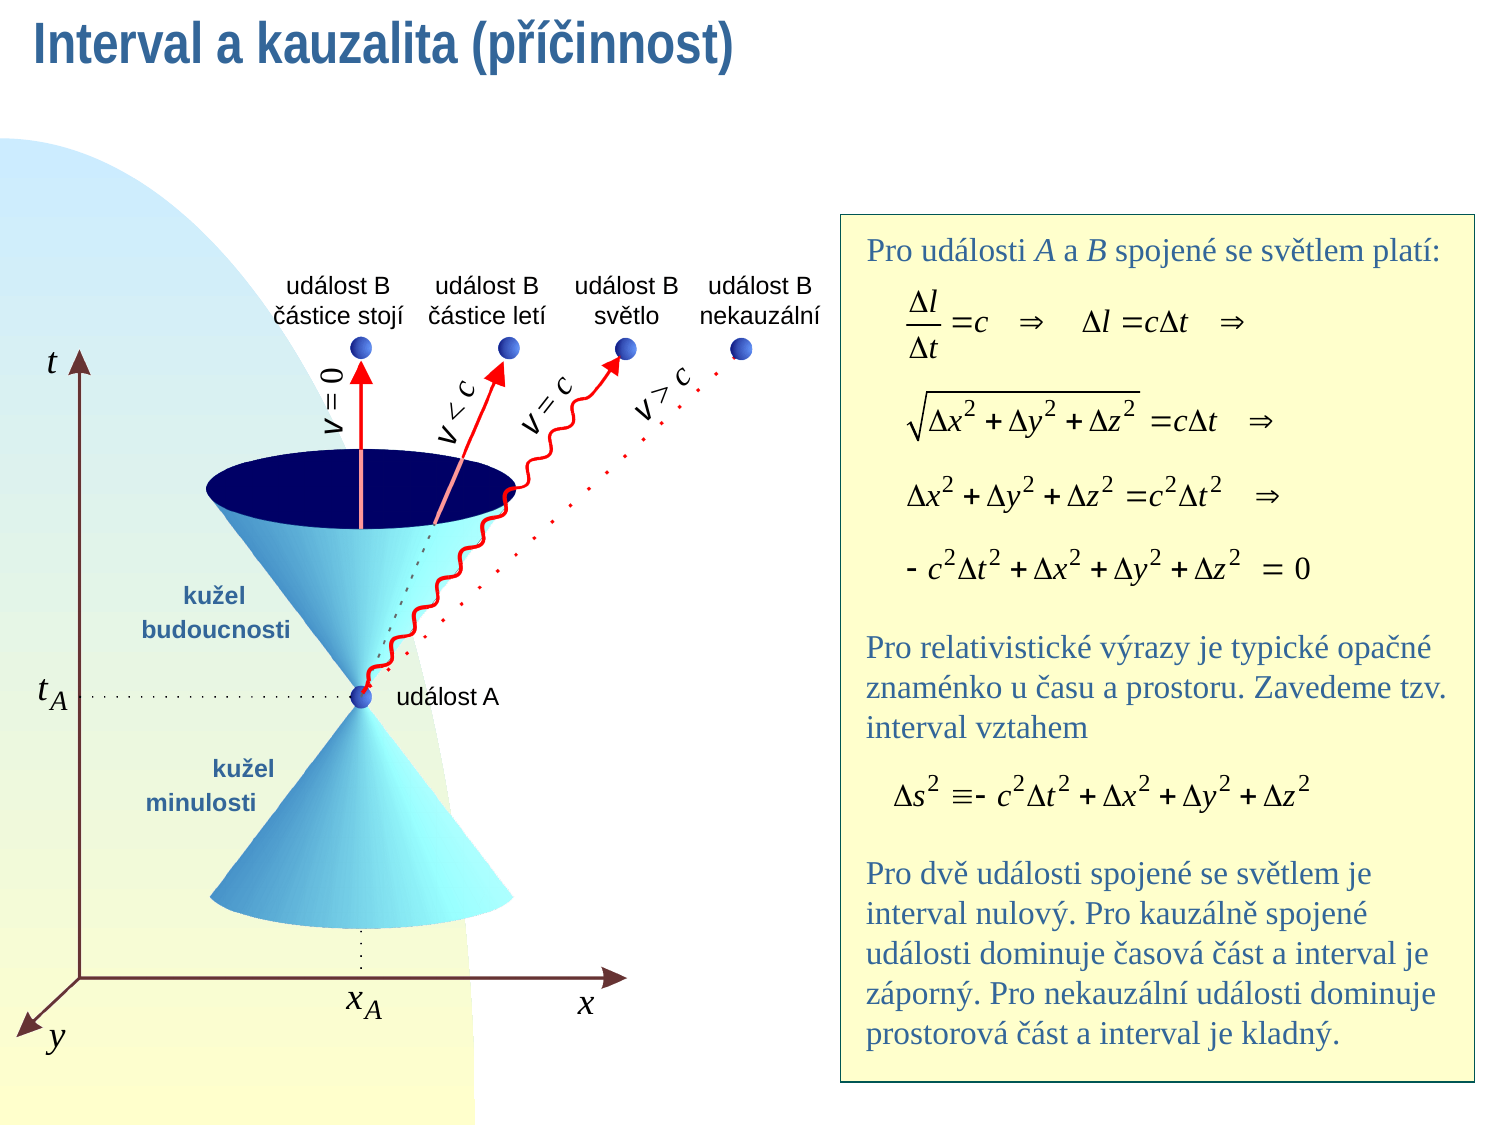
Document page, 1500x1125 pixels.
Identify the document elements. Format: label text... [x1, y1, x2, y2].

text_box [840, 214, 1475, 1083]
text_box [888, 765, 1316, 820]
text_box Pro dvě události spojené se světlem je interval nulový. Pro kauzálně spojené události dominuje časová část a interval je záporný. Pro nekauzální události dominuje prostorová část a interval je kladný. [851, 843, 1483, 1059]
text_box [15, 262, 836, 1063]
text_box Interval a kauzalita (příčinnost) [18, 0, 1473, 99]
text_box Pro události A a B spojené se světlem platí: [851, 221, 1483, 276]
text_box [901, 280, 1316, 595]
text_box Pro relativistické výrazy je typické opačné znaménko u času a prostoru. Zavedeme tzv. interval vztahem [851, 618, 1483, 753]
